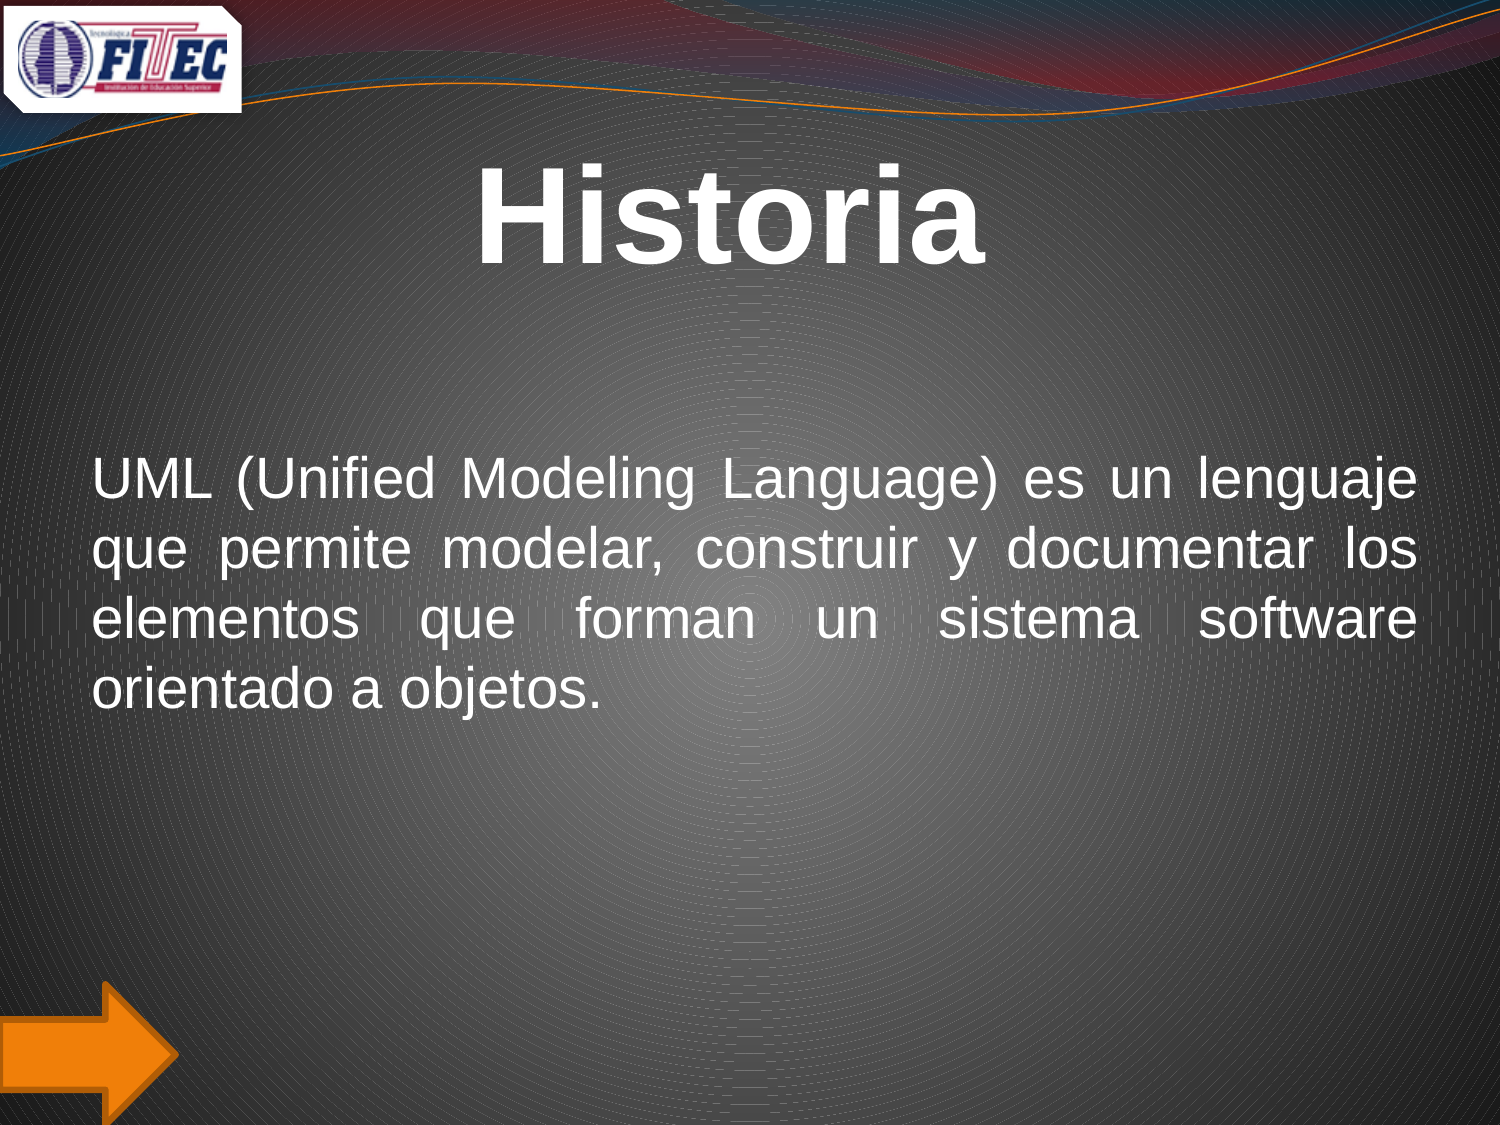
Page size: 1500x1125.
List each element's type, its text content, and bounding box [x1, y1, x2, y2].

text_box UML (Unified Modeling Language) es un lenguaje que permite modelar, construir y documentar los elementos que forman un sistema software orientado a objetos. [76, 432, 1436, 728]
text_box [0, 981, 179, 1125]
picture [10, 12, 235, 106]
title Historia [87, 125, 1376, 291]
